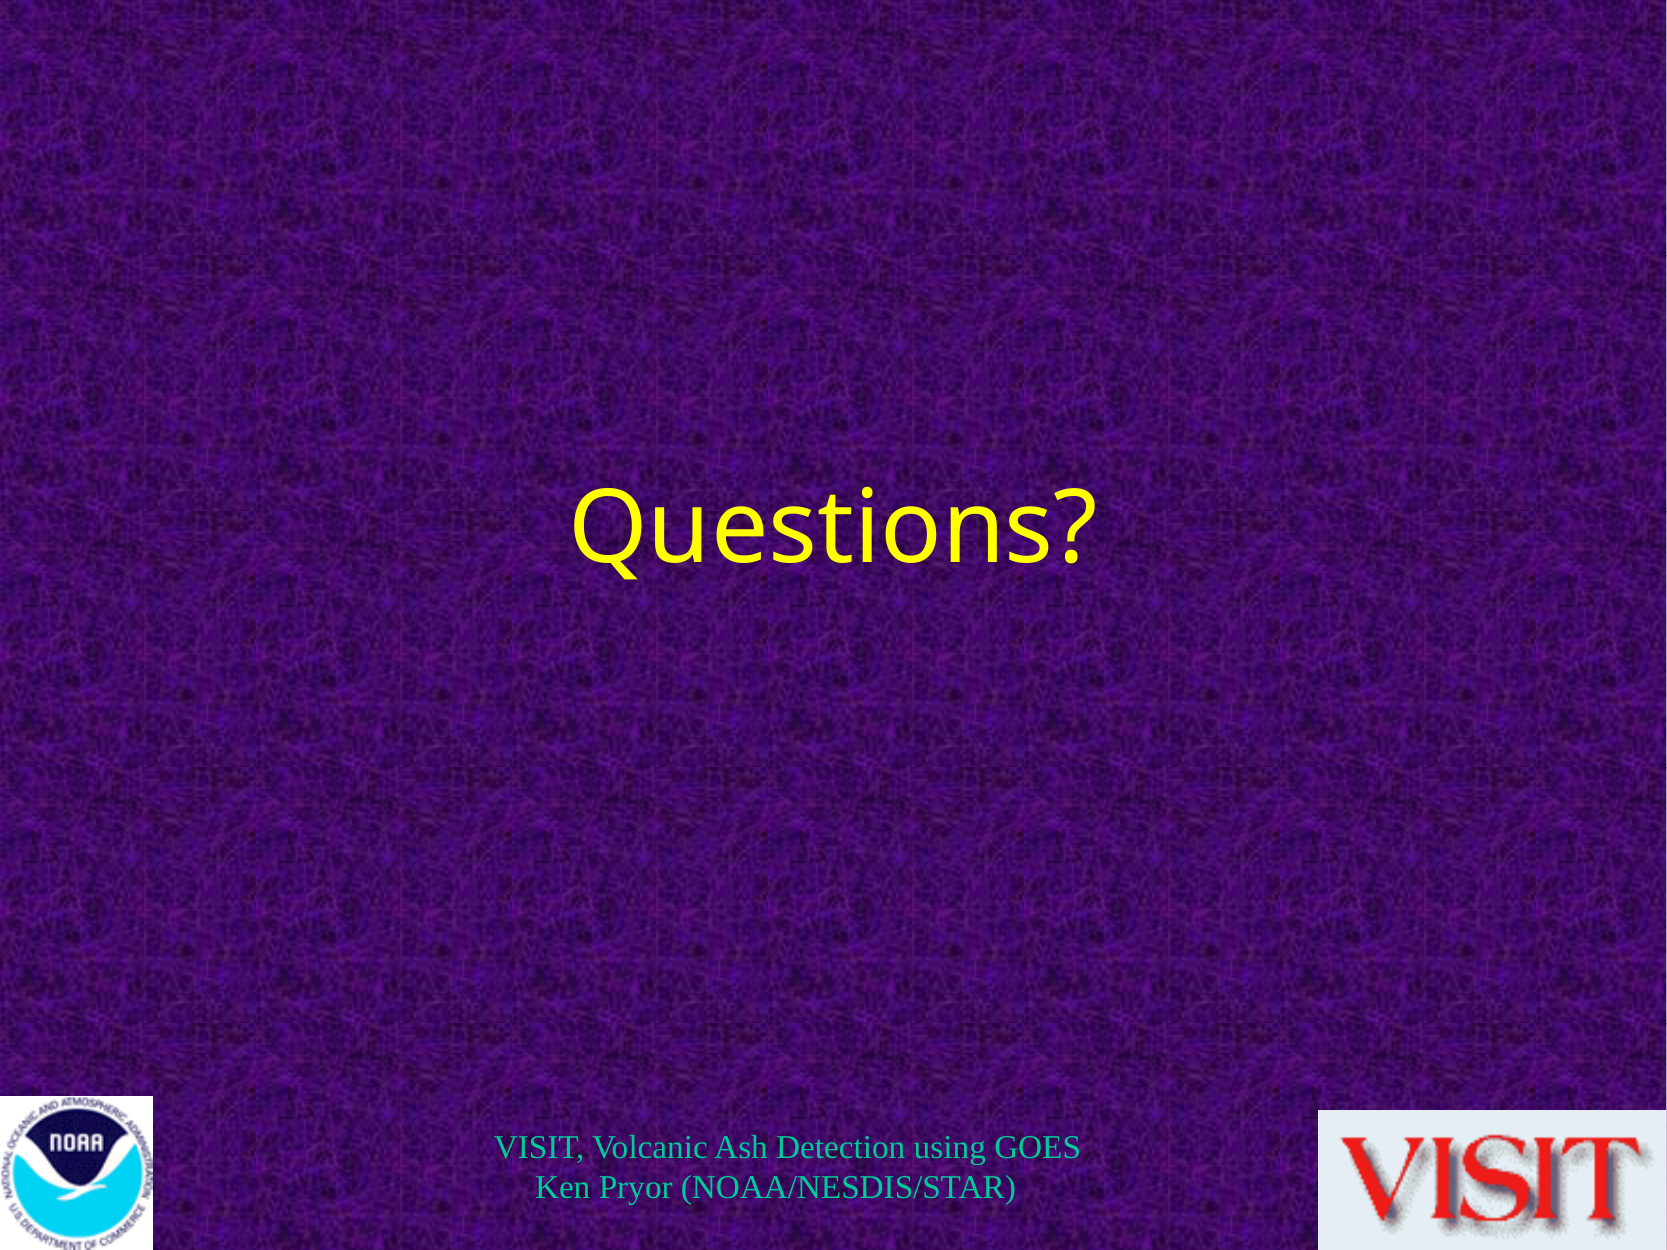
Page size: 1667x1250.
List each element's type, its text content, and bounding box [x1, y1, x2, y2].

title Questions? [124, 387, 1542, 657]
picture [0, 0, 1667, 1250]
